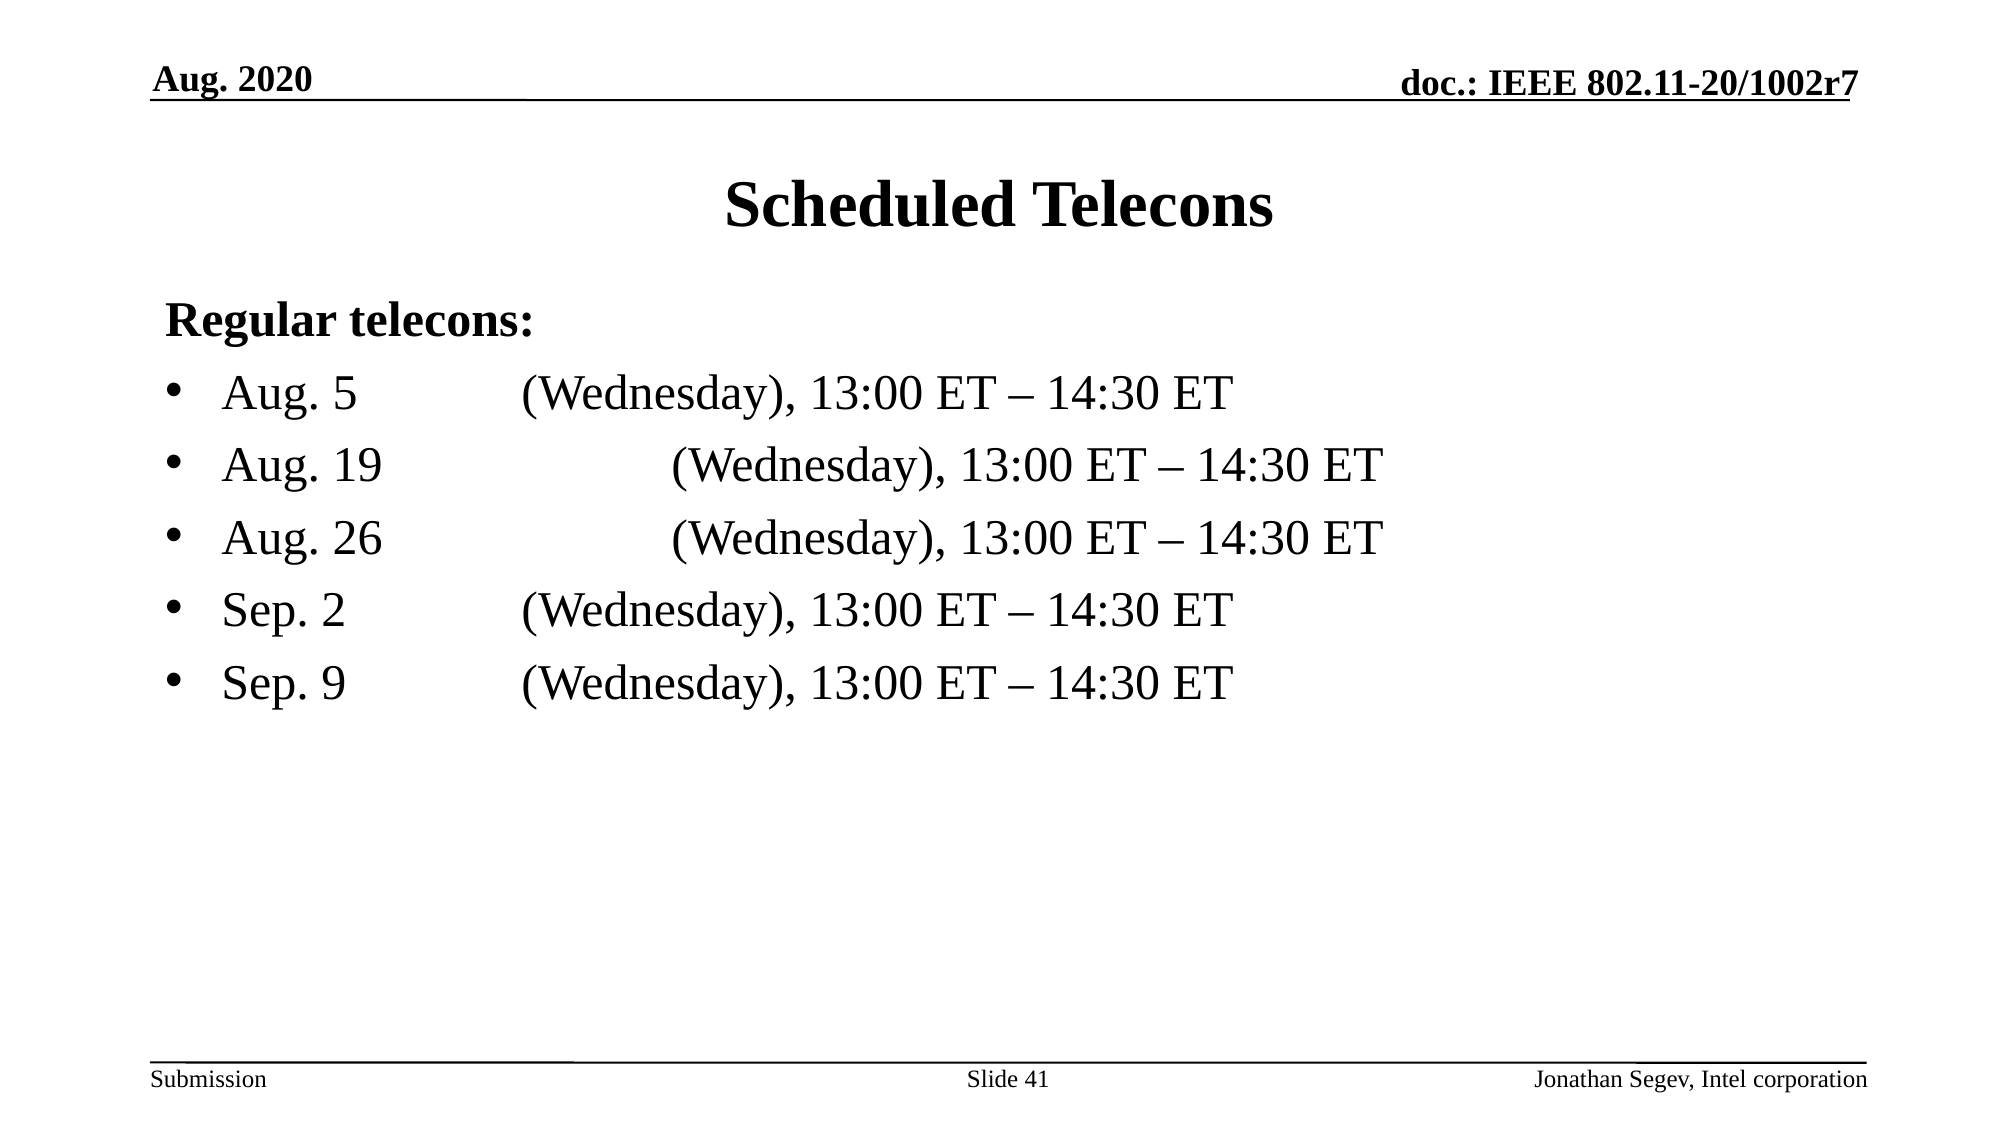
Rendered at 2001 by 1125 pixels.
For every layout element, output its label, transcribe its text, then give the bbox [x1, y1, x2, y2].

slide_number Slide 41 [950, 1061, 1067, 1123]
footer Jonathan Segev, Intel corporation [1171, 1061, 1869, 1093]
title Scheduled Telecons [149, 112, 1850, 278]
list Regular telecons: Aug. 5 (Wednesday), 13:00 ET – 14:30 ET Aug. 19 (Wednesday), 13:00 ET – 14:30 ET Aug. 26 (Wednesday), 13:00 ET – 14:30 ET Sep. 2 (Wednesday), 13:00 ET – 14:30 ET Sep. 9 (Wednesday), 13:00 ET – 14:30 ET [149, 278, 1850, 670]
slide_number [152, 54, 563, 100]
